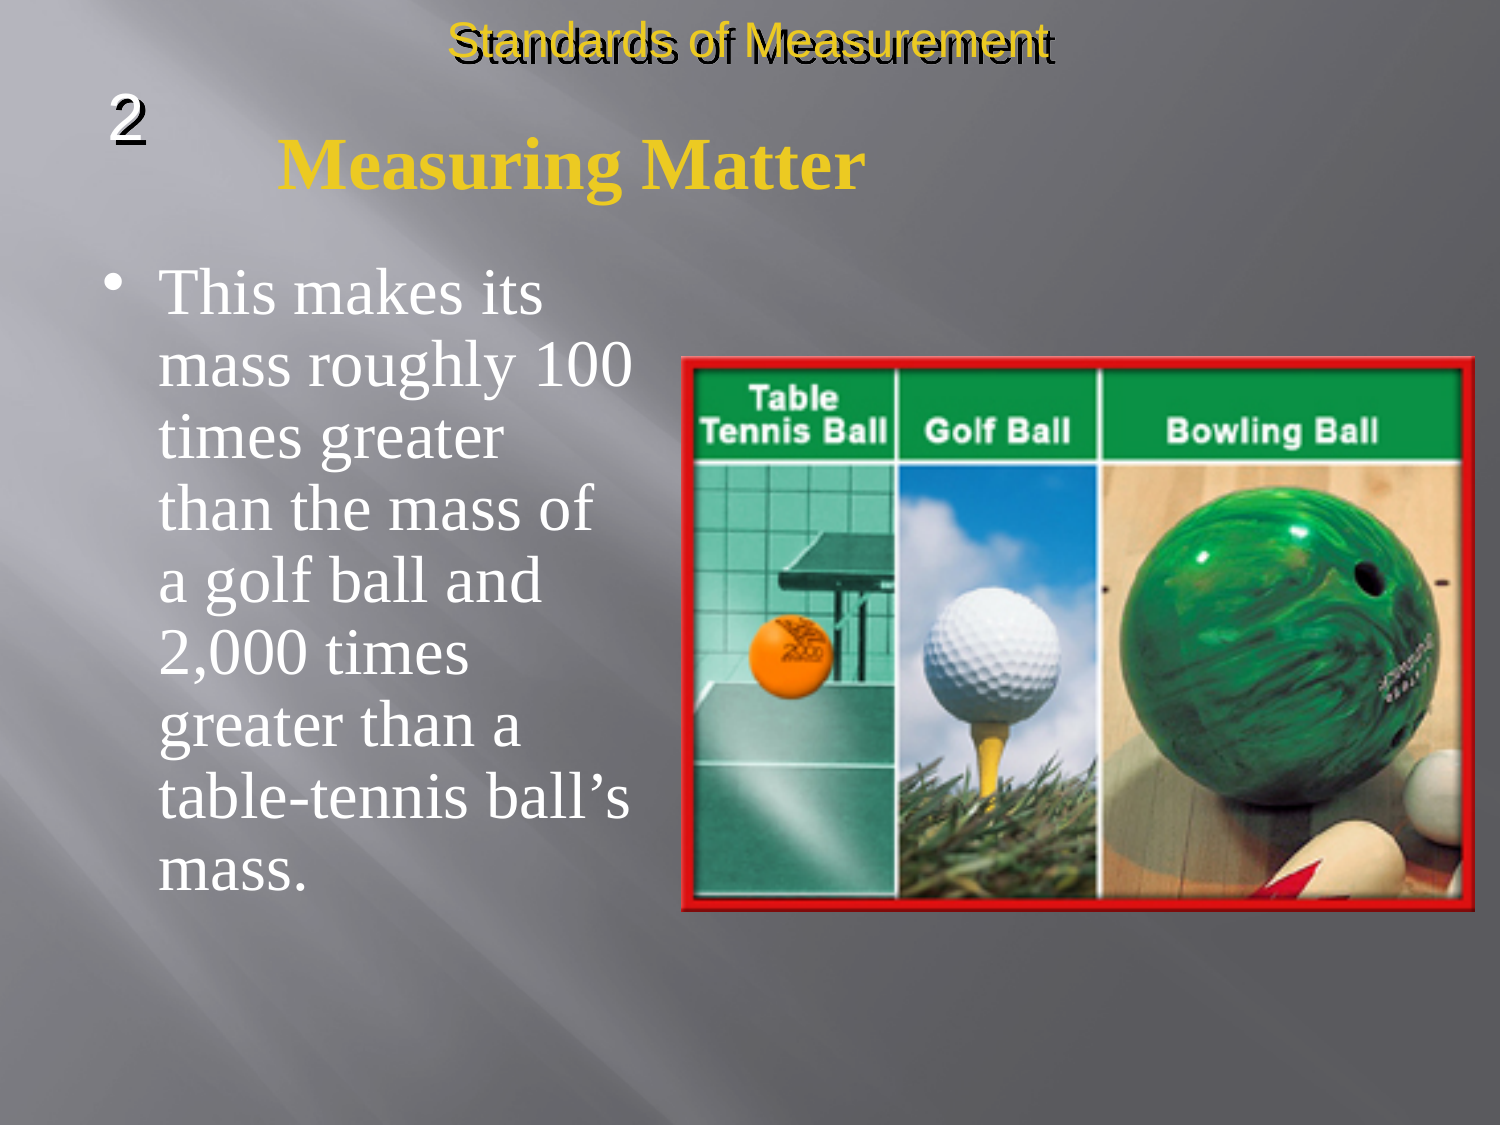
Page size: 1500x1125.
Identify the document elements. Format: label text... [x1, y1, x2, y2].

text_box Measuring Matter [262, 117, 882, 214]
text_box Standards of Measurement [431, 0, 1065, 75]
text_box 2 [93, 66, 160, 162]
picture [680, 355, 1476, 913]
text_box This makes its mass roughly 100 times greater than the mass of a golf ball and 2,000 times greater than a table-tennis ball’s mass. [87, 249, 650, 912]
